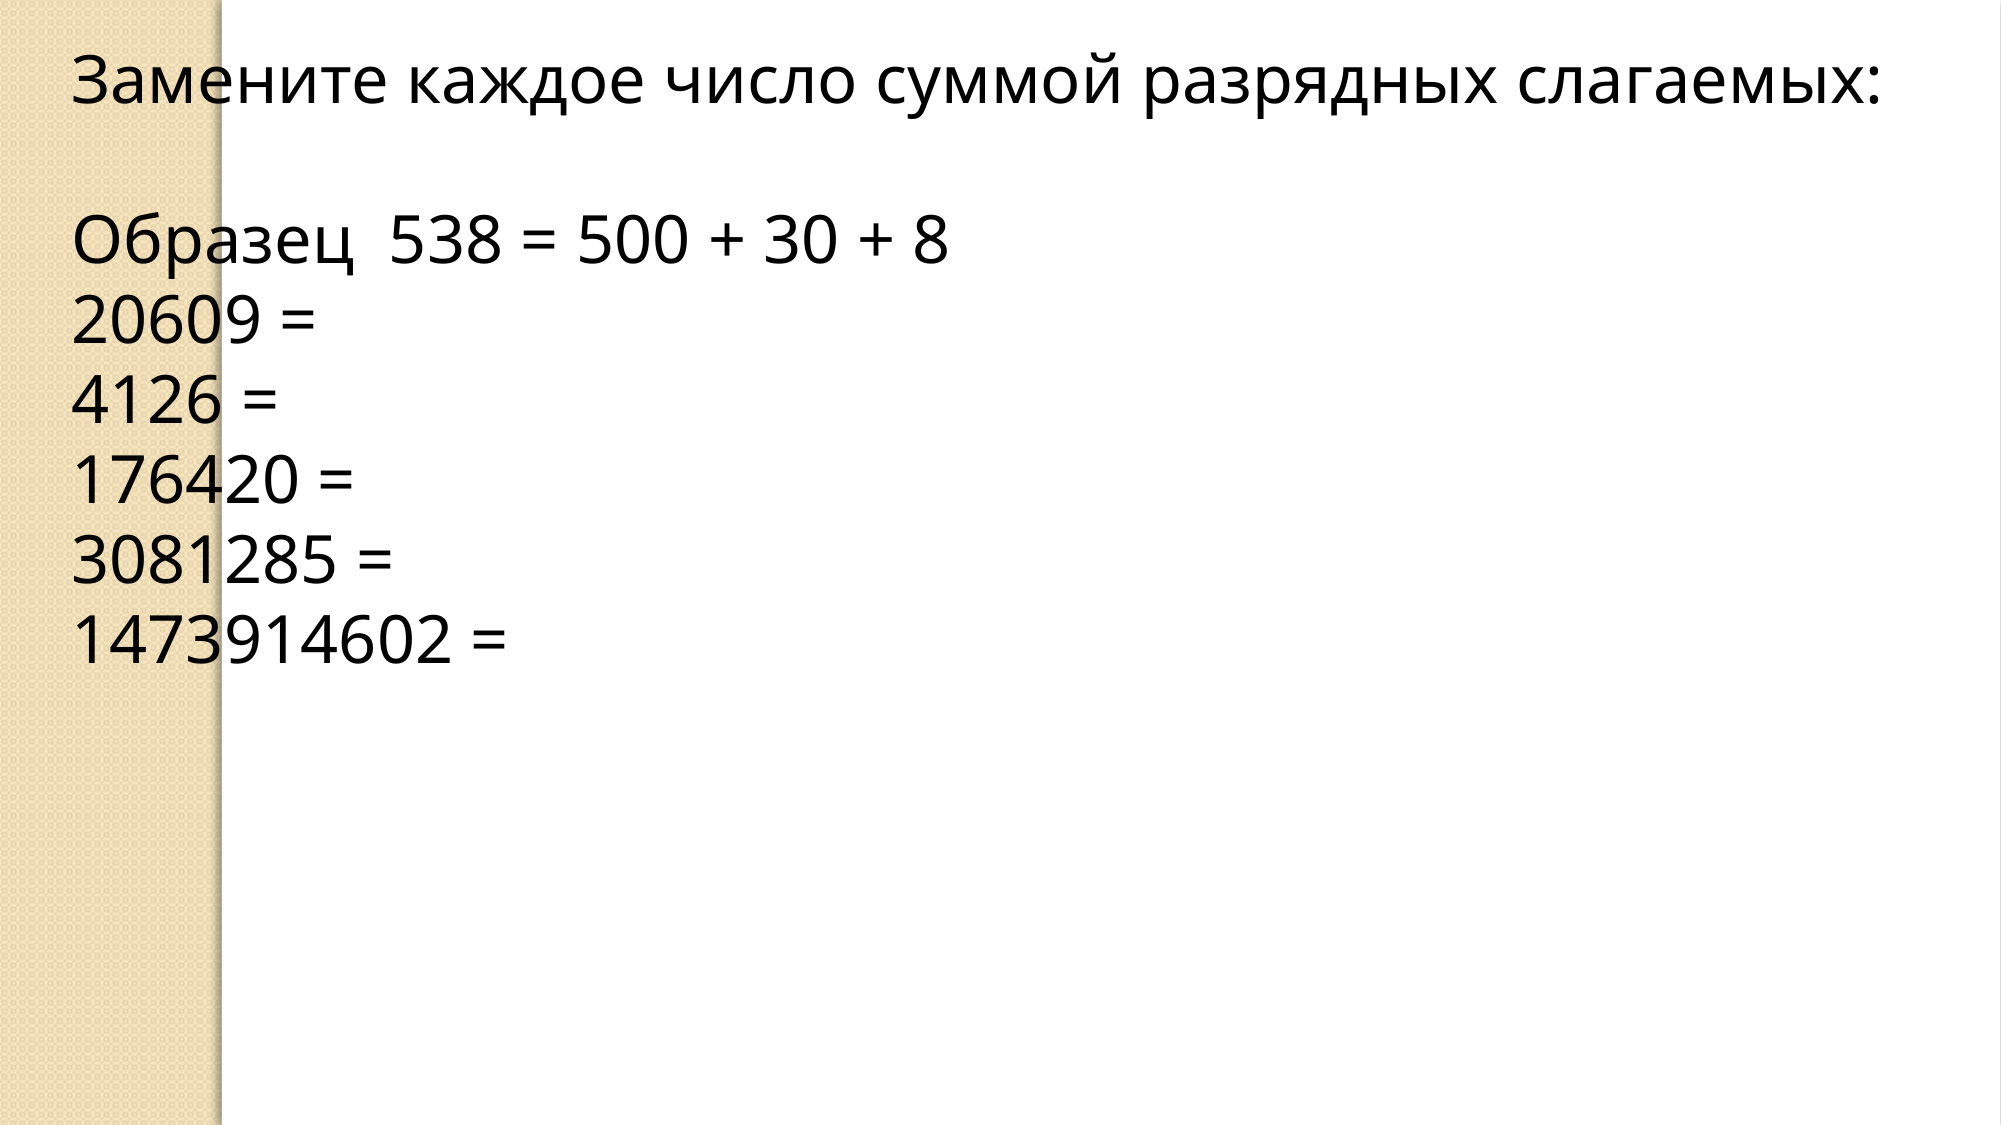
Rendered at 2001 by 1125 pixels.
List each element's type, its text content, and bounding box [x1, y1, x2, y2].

text_box Замените каждое число суммой разрядных слагаемых: Образец 538 = 500 + 30 + 8 20609 = 4126 = 176420 = 3081285 = 1473914602 = [56, 29, 1916, 684]
